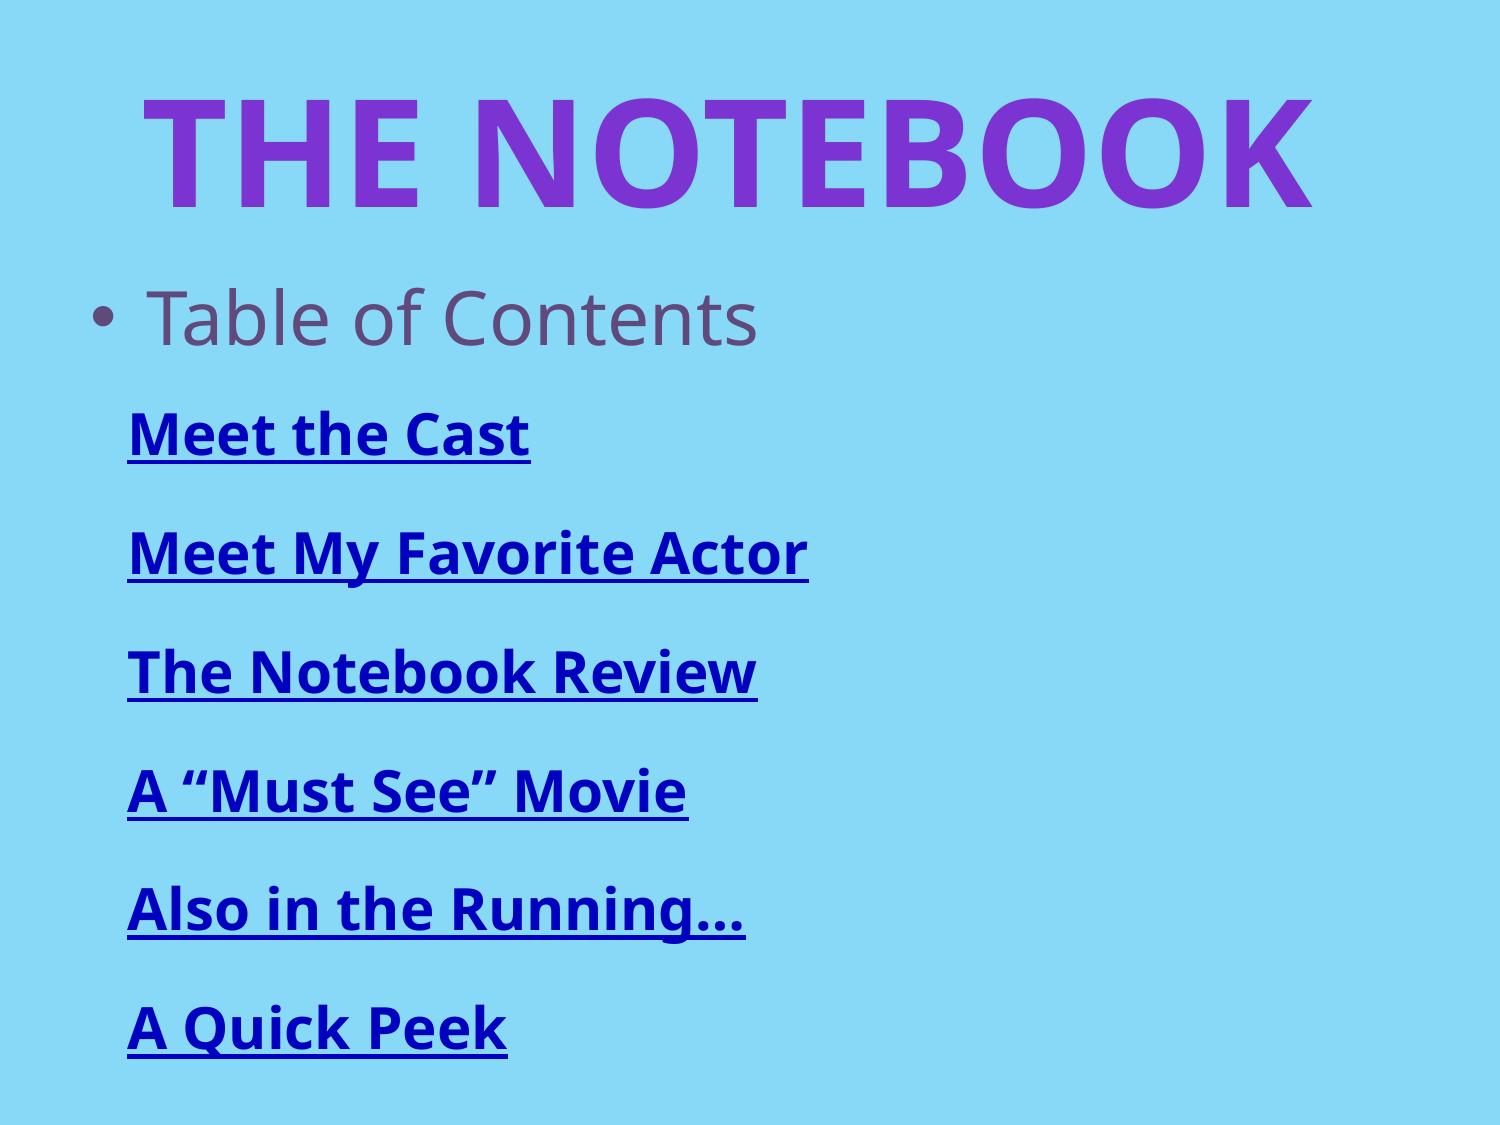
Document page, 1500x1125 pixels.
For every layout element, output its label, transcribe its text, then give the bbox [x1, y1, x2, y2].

text_box The Notebook [126, 49, 1329, 245]
list Table of Contents [75, 262, 1425, 375]
text_box Meet the Cast Meet My Favorite Actor The Notebook Review A “Must See” Movie Also in the Running… A Quick Peek THE END [112, 350, 1063, 1125]
